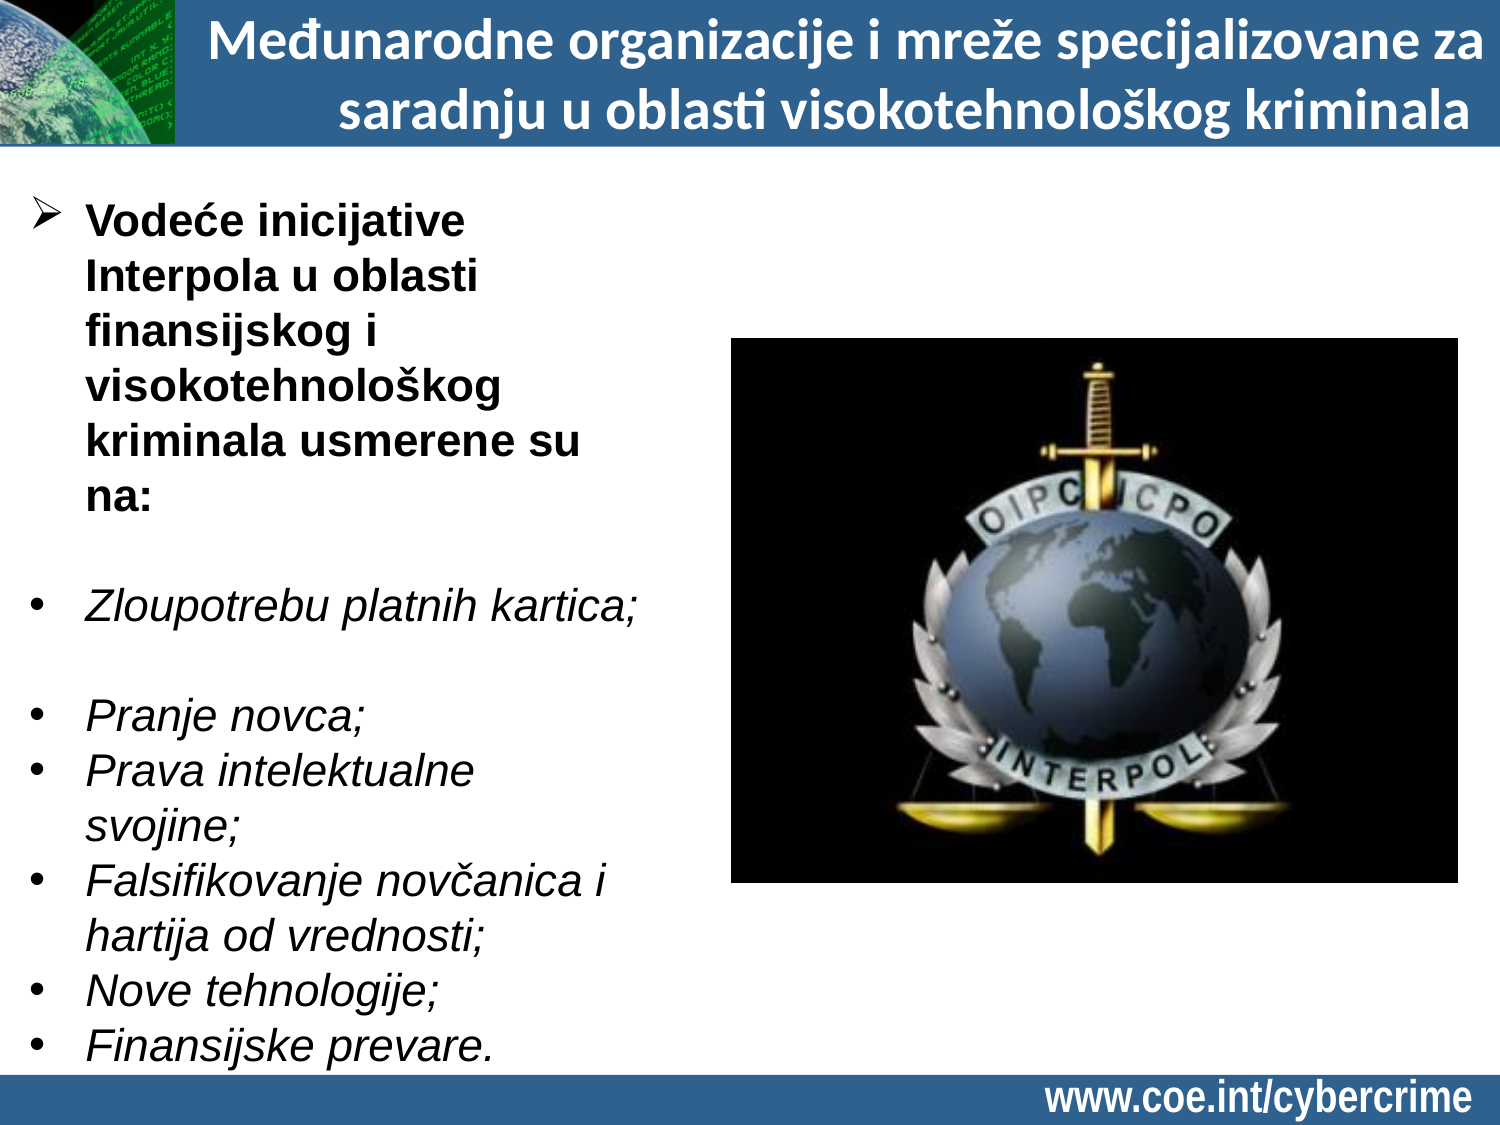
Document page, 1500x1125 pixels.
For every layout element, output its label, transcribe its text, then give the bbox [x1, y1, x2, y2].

text_box www.coe.int/cybercrime [1030, 1059, 1500, 1125]
picture [0, 0, 175, 144]
text_box [0, 1073, 1030, 1125]
picture [730, 338, 1458, 884]
text_box Međunarodne organizacije i mreže specijalizovane za saradnju u oblasti visokotehnološkog kriminala [177, 0, 1500, 149]
text_box Vodeće inicijative Interpola u oblasti finansijskog i visokotehnološkog kriminala usmerene su na: Zloupotrebu platnih kartica; Pranje novca; Prava intelektualne svojine; Falsifikovanje novčanica i hartija od vrednosti; Nove tehnologije; Finansijske prevare. [14, 183, 657, 1079]
